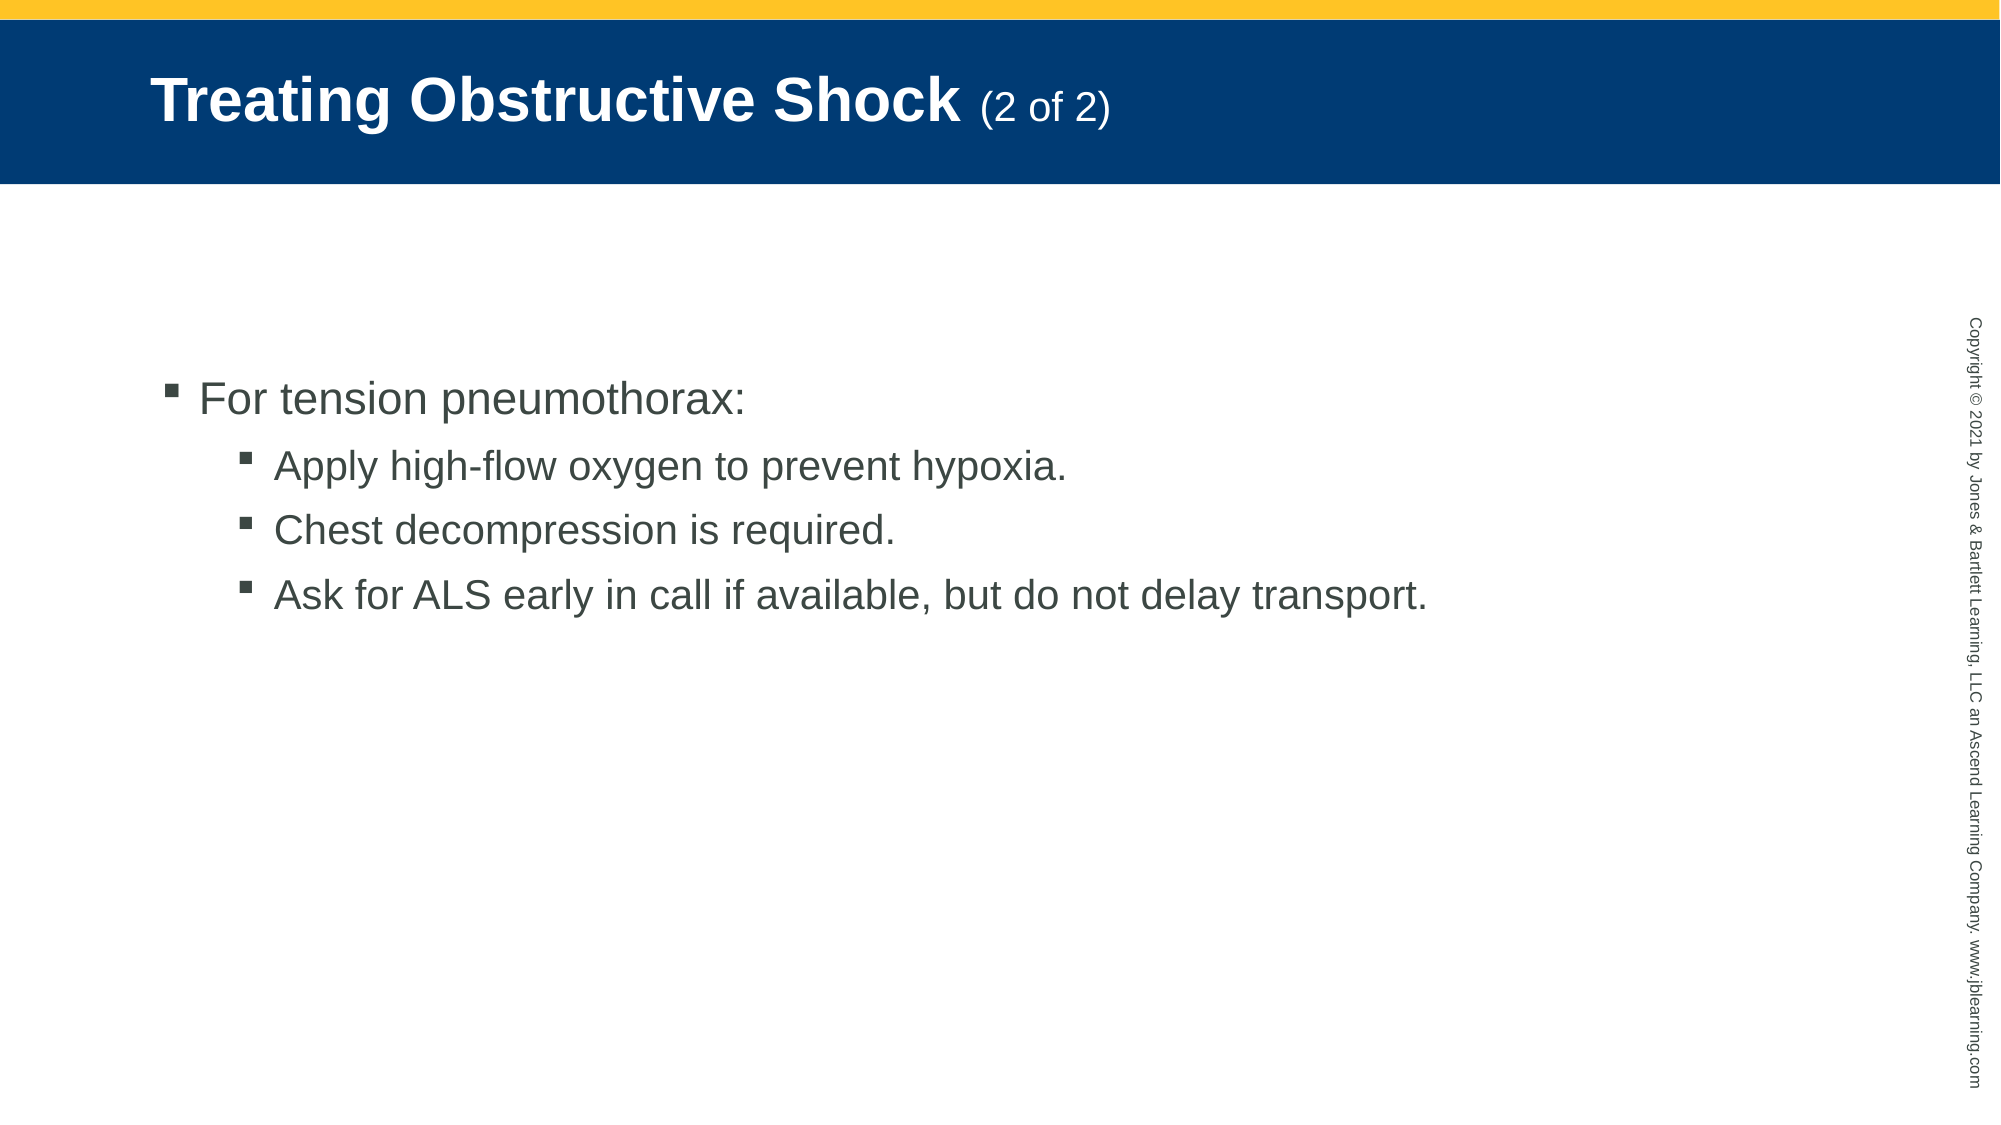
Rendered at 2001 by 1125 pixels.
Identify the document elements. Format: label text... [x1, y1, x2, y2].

list For tension pneumothorax: Apply high-flow oxygen to prevent hypoxia. Chest decompression is required. Ask for ALS early in call if available, but do not delay transport. [146, 361, 1859, 1016]
title Treating Obstructive Shock (2 of 2) [0, 19, 2000, 185]
